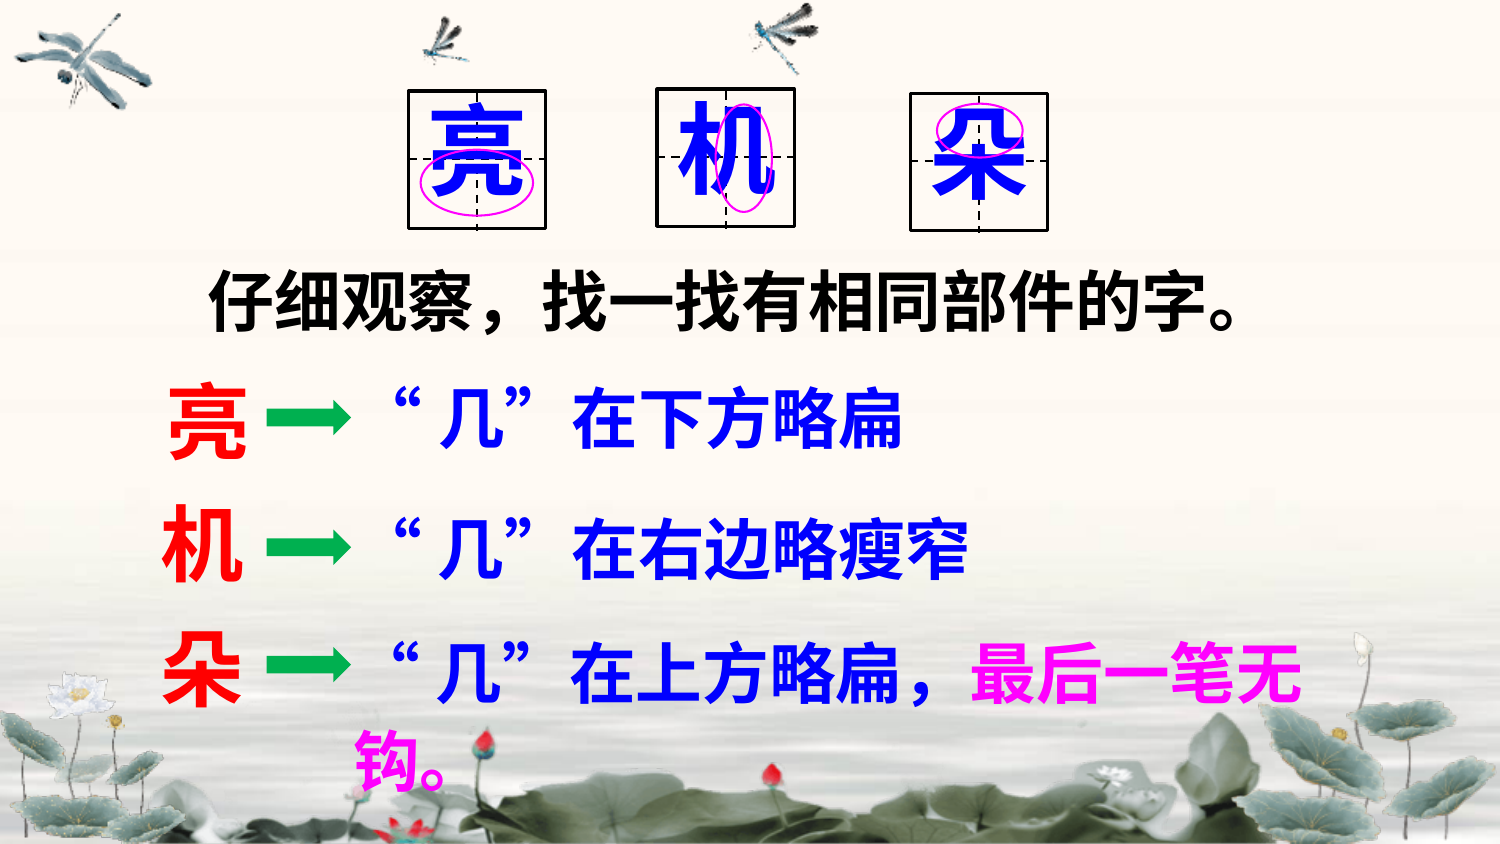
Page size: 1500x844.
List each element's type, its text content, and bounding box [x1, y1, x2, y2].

text_box 机 [146, 485, 280, 600]
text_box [910, 93, 1048, 234]
text_box “几”在右边略瘦窄 [340, 500, 1029, 596]
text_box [656, 88, 795, 229]
text_box “几”在上方略扁，最后一笔无钩。 [338, 616, 1401, 808]
text_box [265, 644, 338, 685]
text_box 仔细观察，找一找有相同部件的字。 [192, 252, 1396, 348]
text_box 亮 [151, 363, 285, 478]
text_box 朵 [914, 83, 1048, 93]
text_box [265, 397, 340, 438]
picture [0, 0, 1500, 844]
text_box [265, 527, 340, 568]
text_box 亮 [412, 81, 546, 91]
text_box 机 [661, 79, 795, 88]
text_box 朵 [146, 609, 280, 725]
text_box “几”在下方略扁 [340, 369, 958, 465]
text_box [408, 91, 546, 231]
